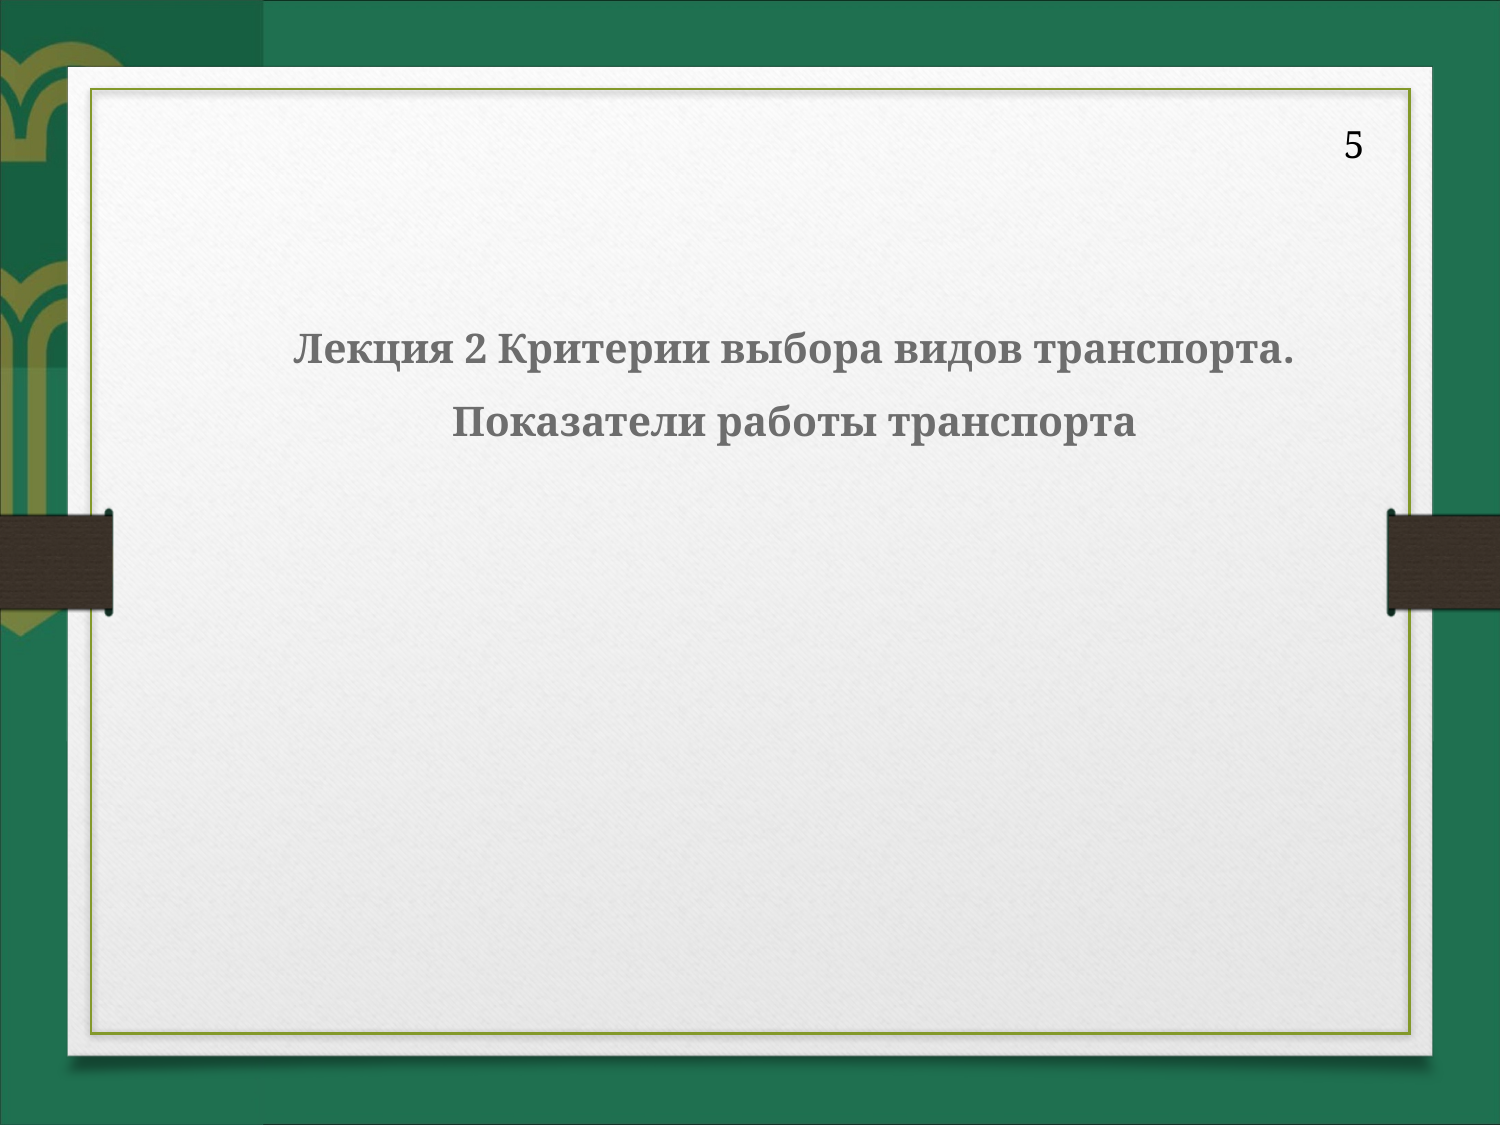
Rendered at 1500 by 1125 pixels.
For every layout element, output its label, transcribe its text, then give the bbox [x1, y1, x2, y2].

text_box 5 [1328, 113, 1393, 174]
picture [0, 0, 1500, 1125]
title Лекция 2 Критерии выбора видов транспорта. Показатели работы транспорта [277, 290, 1313, 492]
